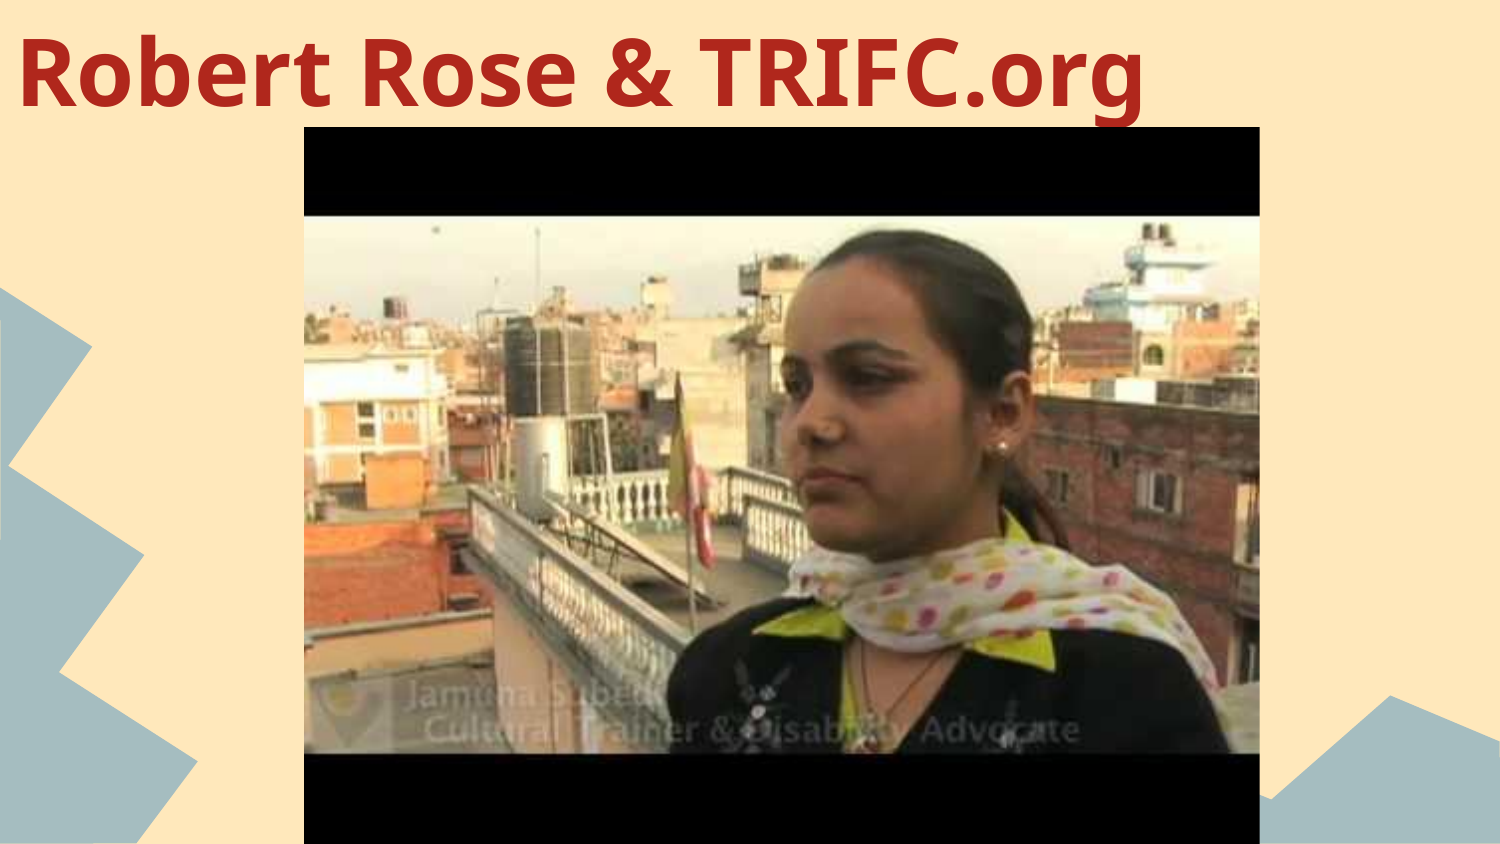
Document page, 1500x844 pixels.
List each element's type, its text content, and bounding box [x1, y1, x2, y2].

text_box [304, 127, 1260, 844]
title Robert Rose & TRIFC.org [0, 0, 1350, 141]
